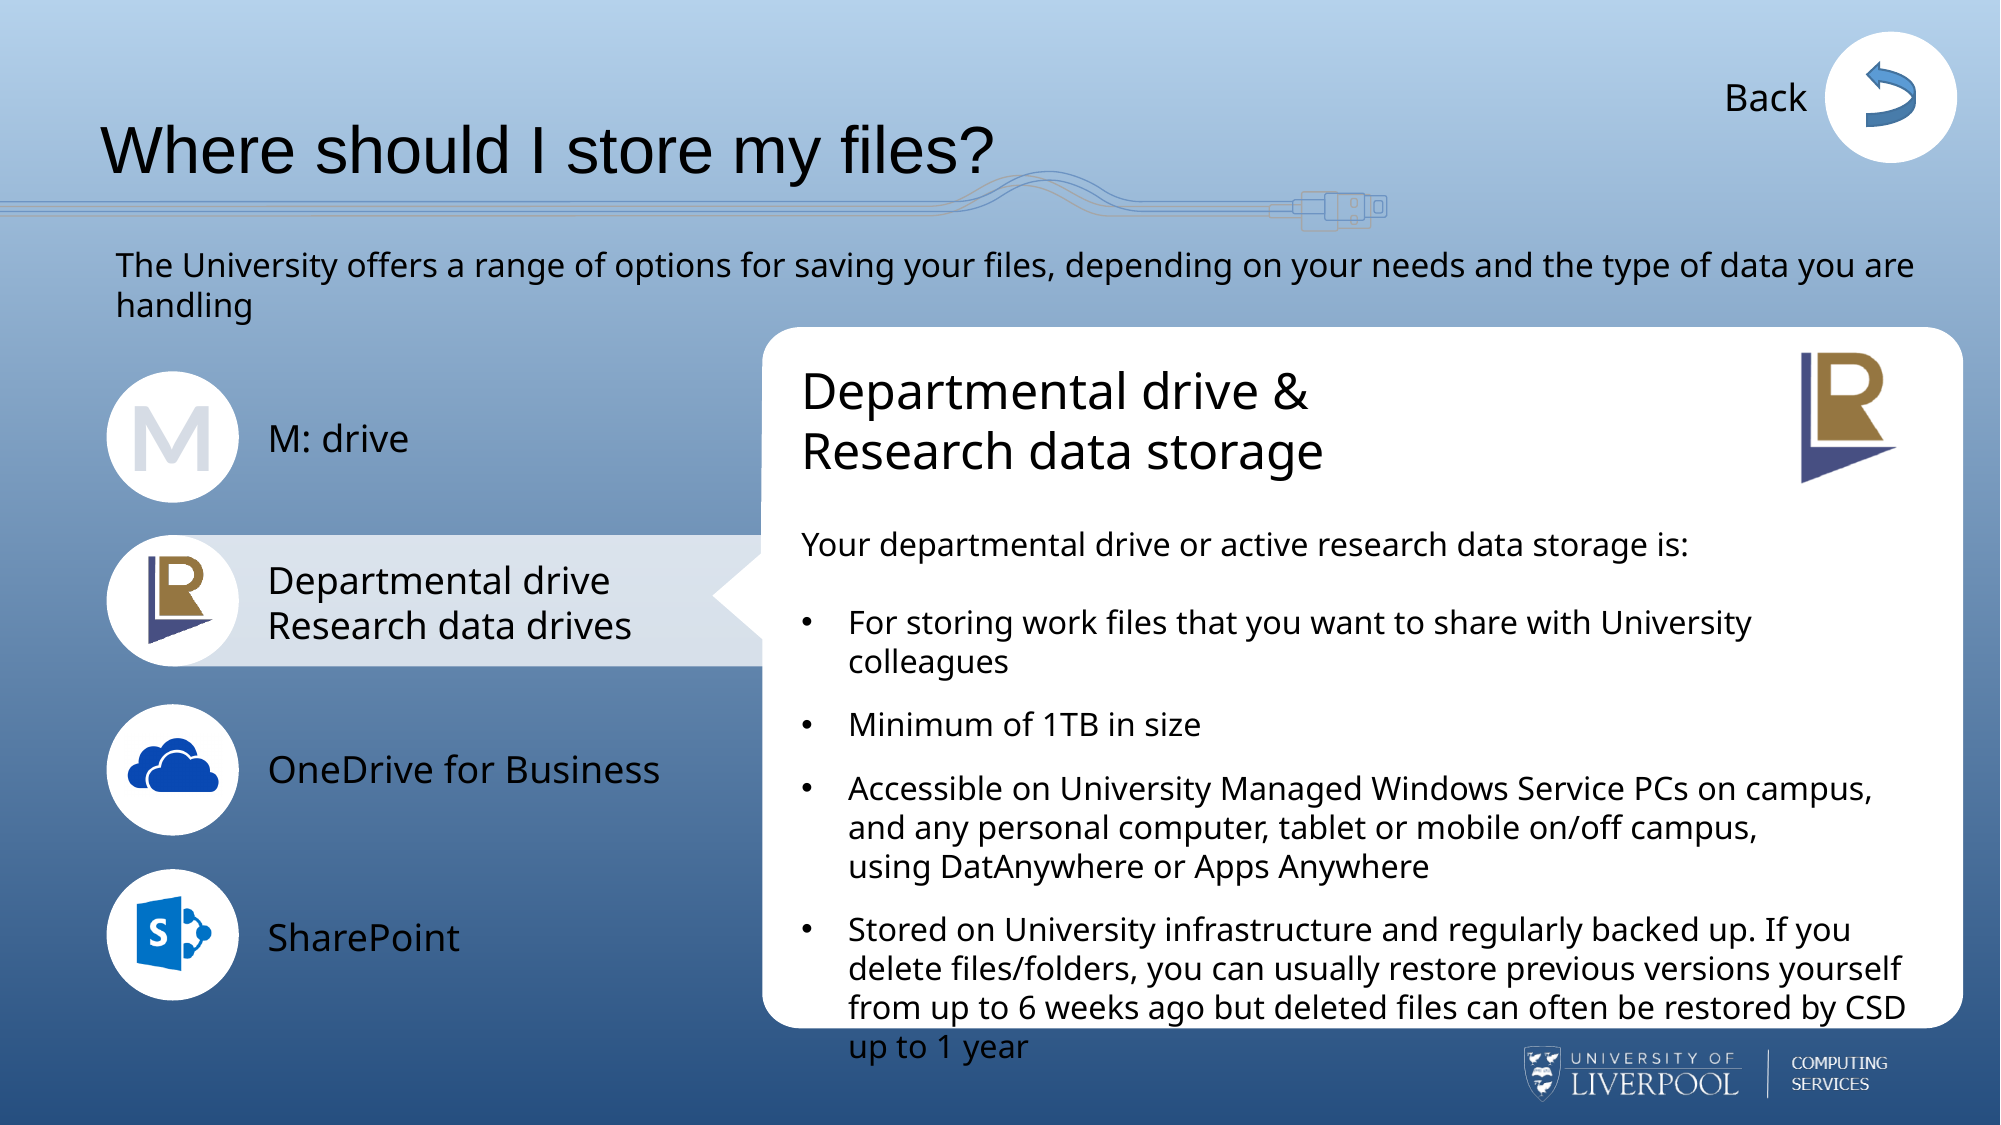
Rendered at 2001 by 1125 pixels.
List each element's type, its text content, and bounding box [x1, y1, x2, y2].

text_box [99, 523, 682, 663]
text_box [99, 372, 680, 512]
text_box Departmental drive & Research data storage Your departmental drive or active research data storage is: For storing work files that you want to share with University colleagues Minimum of 1TB in size Accessible on University Managed Windows Service PCs on campus, and any personal computer, tablet or mobile on/off campus, using DatAnywhere or Apps Anywhere Stored on University infrastructure and regularly backed up. If you delete files/folders, you can usually restore previous versions yourself from up to 6 weeks ago but deleted files can often be restored by CSD up to 1 year [786, 352, 1932, 1072]
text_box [106, 363, 713, 503]
picture [1792, 347, 1901, 487]
picture [1524, 1072, 1904, 1106]
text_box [1618, 16, 1993, 172]
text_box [106, 704, 713, 836]
text_box The University offers a range of options for saving your files, depending on your needs and the type of data you are handling [100, 236, 1986, 332]
text_box [110, 667, 676, 672]
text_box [106, 535, 818, 667]
text_box [759, 332, 1965, 1029]
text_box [106, 869, 713, 1001]
text_box Where should I store my files? [85, 99, 1144, 194]
text_box [99, 688, 685, 828]
text_box [99, 853, 684, 994]
